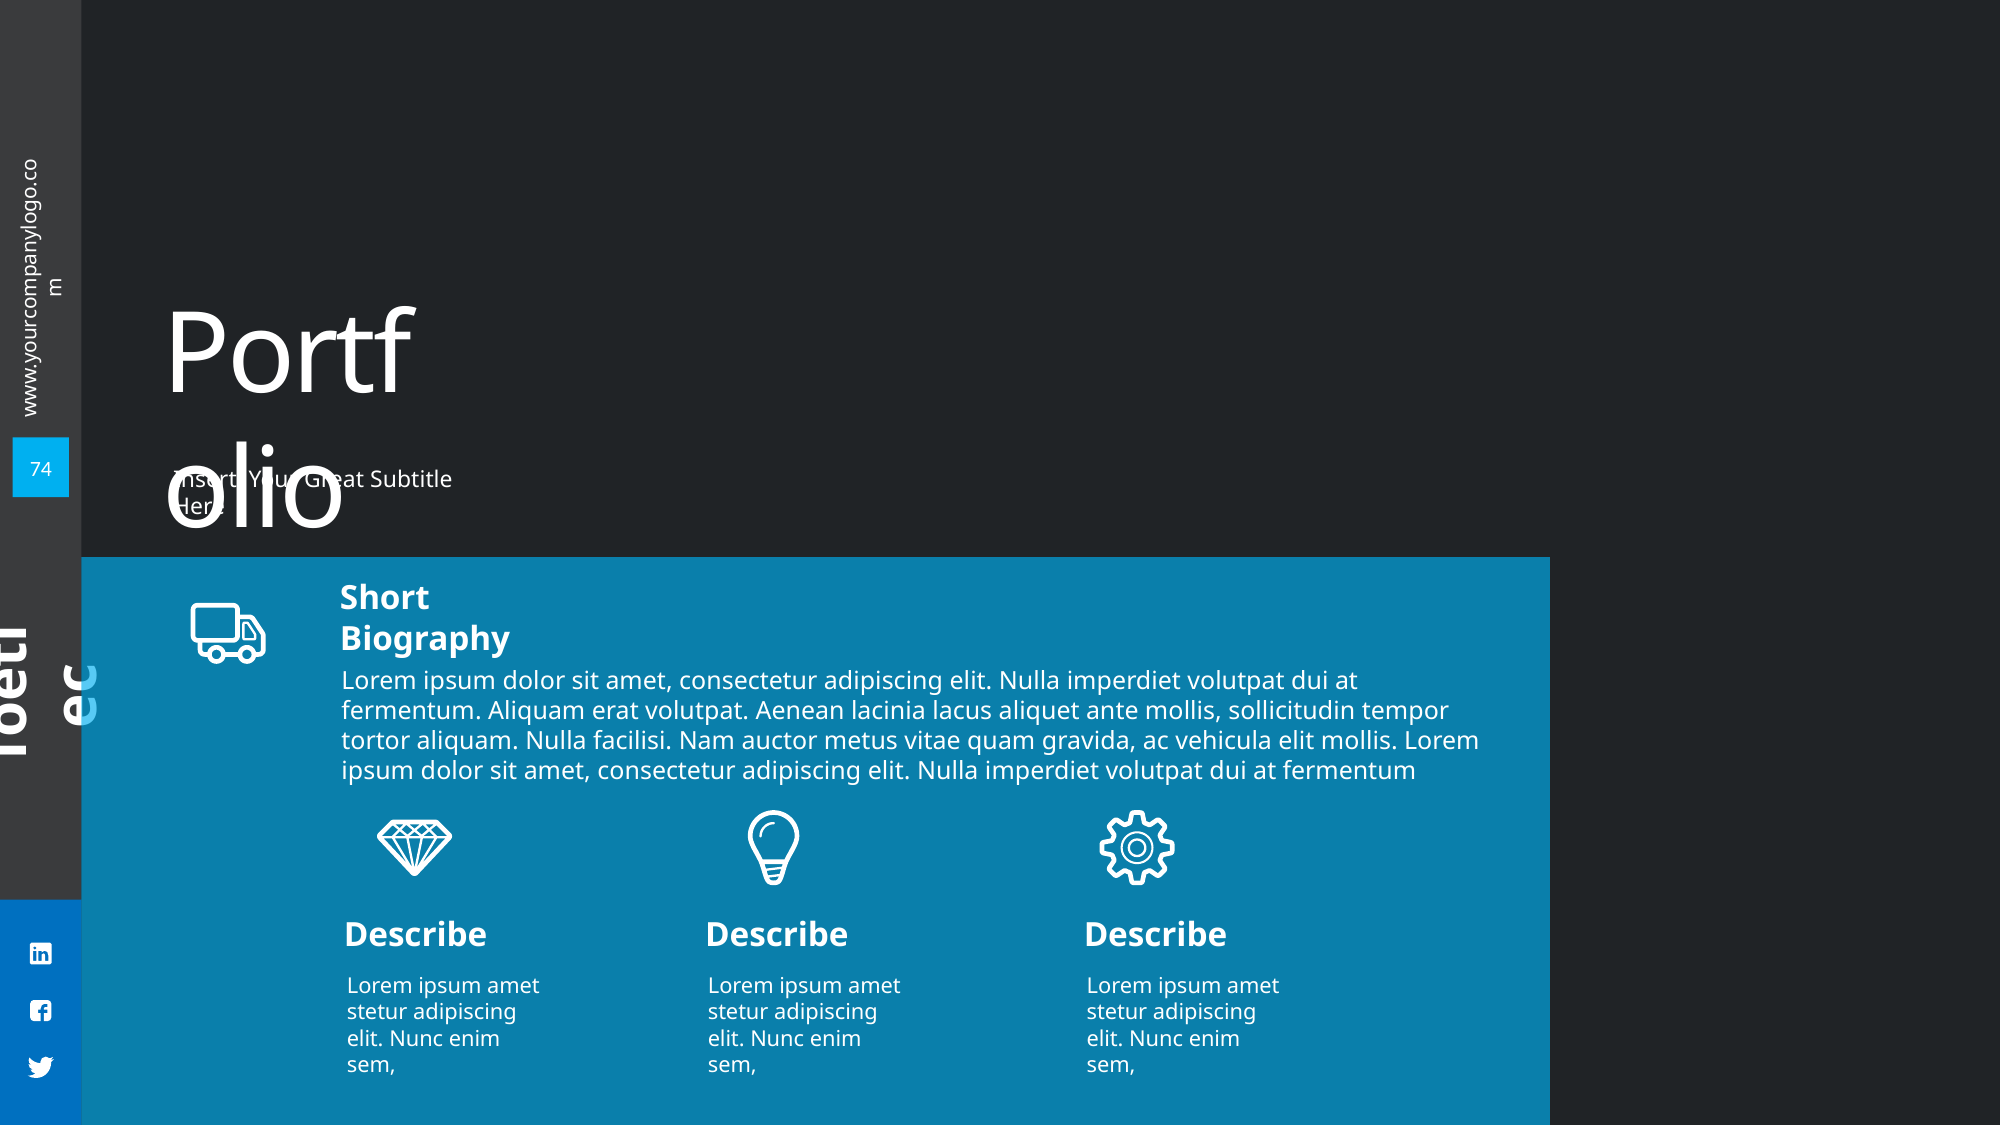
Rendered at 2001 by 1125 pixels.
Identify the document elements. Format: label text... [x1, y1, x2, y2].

picture [1179, 928, 1183, 945]
picture [1011, 672, 1015, 688]
picture [417, 632, 427, 649]
picture [951, 678, 962, 688]
picture [1277, 676, 1283, 688]
picture [1211, 766, 1218, 774]
picture [403, 591, 414, 608]
picture [1415, 706, 1422, 716]
picture [1190, 738, 1200, 745]
picture [343, 701, 349, 718]
picture [1373, 708, 1383, 715]
picture [1391, 706, 1398, 718]
picture [736, 678, 746, 685]
picture [343, 735, 349, 748]
picture [751, 928, 764, 946]
picture [382, 591, 398, 609]
picture [342, 585, 356, 609]
picture [421, 736, 428, 748]
picture [831, 928, 846, 946]
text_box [190, 602, 266, 664]
picture [732, 928, 747, 946]
picture [1032, 767, 1042, 774]
picture [1341, 768, 1351, 775]
picture [724, 706, 731, 718]
picture [1327, 736, 1334, 748]
picture [430, 632, 445, 650]
picture [395, 632, 411, 657]
picture [697, 704, 703, 718]
picture [863, 735, 869, 748]
picture [397, 766, 404, 778]
picture [620, 706, 627, 718]
picture [1087, 923, 1106, 945]
picture [568, 706, 575, 718]
picture [347, 923, 366, 945]
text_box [747, 810, 800, 886]
picture [1190, 921, 1205, 946]
picture [1196, 763, 1202, 777]
picture [429, 703, 435, 717]
picture [610, 676, 617, 688]
picture [425, 928, 435, 945]
picture [470, 928, 485, 946]
picture [1307, 735, 1313, 748]
picture [479, 676, 486, 688]
picture [577, 764, 583, 778]
slide_number 74 [12, 437, 69, 498]
picture [577, 736, 584, 748]
picture [1126, 708, 1137, 718]
picture [544, 766, 551, 778]
picture [1139, 1031, 1143, 1045]
picture [978, 676, 984, 688]
picture [937, 736, 944, 748]
picture [1399, 766, 1406, 778]
picture [645, 678, 655, 685]
picture [592, 674, 598, 688]
picture [1171, 766, 1178, 776]
picture [920, 762, 924, 778]
picture [1146, 928, 1159, 946]
picture [81, 666, 96, 690]
picture [1002, 672, 1006, 688]
picture [1364, 703, 1370, 717]
picture [594, 708, 604, 715]
picture [803, 708, 813, 715]
picture [378, 820, 451, 875]
picture [702, 736, 709, 748]
picture [1351, 673, 1357, 687]
picture [510, 764, 516, 778]
picture [1330, 766, 1336, 778]
picture [1018, 736, 1025, 748]
picture [709, 923, 727, 945]
picture [365, 632, 369, 649]
picture [1114, 678, 1124, 685]
picture [870, 768, 880, 775]
picture [495, 736, 502, 748]
picture [479, 736, 486, 748]
picture [440, 928, 444, 945]
picture [370, 928, 386, 946]
picture [374, 632, 391, 650]
picture [768, 928, 781, 946]
picture [746, 736, 753, 748]
picture [1444, 738, 1454, 745]
picture [417, 587, 428, 609]
picture [352, 708, 362, 715]
picture [381, 677, 391, 684]
picture [1110, 928, 1126, 946]
picture [343, 627, 360, 649]
picture [1117, 706, 1123, 718]
picture [713, 676, 719, 688]
picture [718, 736, 725, 748]
picture [849, 737, 859, 744]
picture [682, 732, 686, 748]
picture [1130, 928, 1142, 946]
picture [378, 733, 384, 747]
picture [925, 736, 931, 748]
picture [1102, 736, 1109, 744]
picture [1151, 706, 1158, 718]
picture [1003, 706, 1010, 718]
picture [1239, 675, 1245, 688]
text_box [1099, 810, 1175, 886]
picture [632, 703, 638, 717]
picture [801, 928, 805, 945]
picture [1164, 928, 1175, 945]
picture [786, 928, 796, 945]
picture [472, 625, 488, 649]
picture [466, 706, 472, 718]
picture [81, 0, 2000, 1125]
picture [361, 584, 377, 608]
picture [537, 732, 541, 748]
picture [659, 673, 665, 687]
picture [680, 763, 686, 777]
picture [762, 673, 768, 687]
picture [689, 768, 699, 775]
picture [691, 732, 695, 748]
picture [1078, 768, 1088, 775]
picture [773, 708, 784, 718]
picture [390, 928, 403, 946]
picture [563, 768, 573, 775]
picture [399, 708, 410, 718]
picture [811, 921, 827, 946]
picture [595, 732, 601, 748]
picture [785, 734, 791, 748]
picture [1269, 765, 1275, 778]
picture [784, 676, 790, 688]
picture [1280, 737, 1290, 744]
picture [528, 732, 533, 748]
picture [703, 764, 709, 778]
picture [897, 763, 903, 777]
picture [408, 676, 414, 688]
picture [1174, 673, 1180, 687]
picture [758, 708, 768, 715]
picture [1058, 708, 1069, 718]
picture [1160, 678, 1170, 685]
picture [1285, 761, 1290, 778]
picture [406, 928, 419, 946]
picture [1092, 764, 1098, 778]
picture [1295, 705, 1301, 718]
picture [998, 766, 1005, 778]
picture [830, 736, 837, 748]
picture [837, 766, 843, 778]
picture [771, 678, 781, 685]
picture [606, 736, 613, 748]
picture [634, 676, 640, 688]
picture [451, 632, 467, 657]
picture [1370, 764, 1376, 778]
picture [1210, 928, 1225, 946]
picture [1293, 768, 1303, 775]
picture [1266, 676, 1273, 688]
picture [450, 921, 465, 946]
picture [492, 632, 509, 657]
picture [948, 738, 959, 748]
picture [1072, 706, 1078, 718]
picture [491, 710, 501, 714]
picture [81, 697, 96, 725]
picture [928, 762, 933, 778]
picture [735, 706, 741, 718]
picture [1157, 765, 1163, 778]
picture [654, 768, 664, 775]
